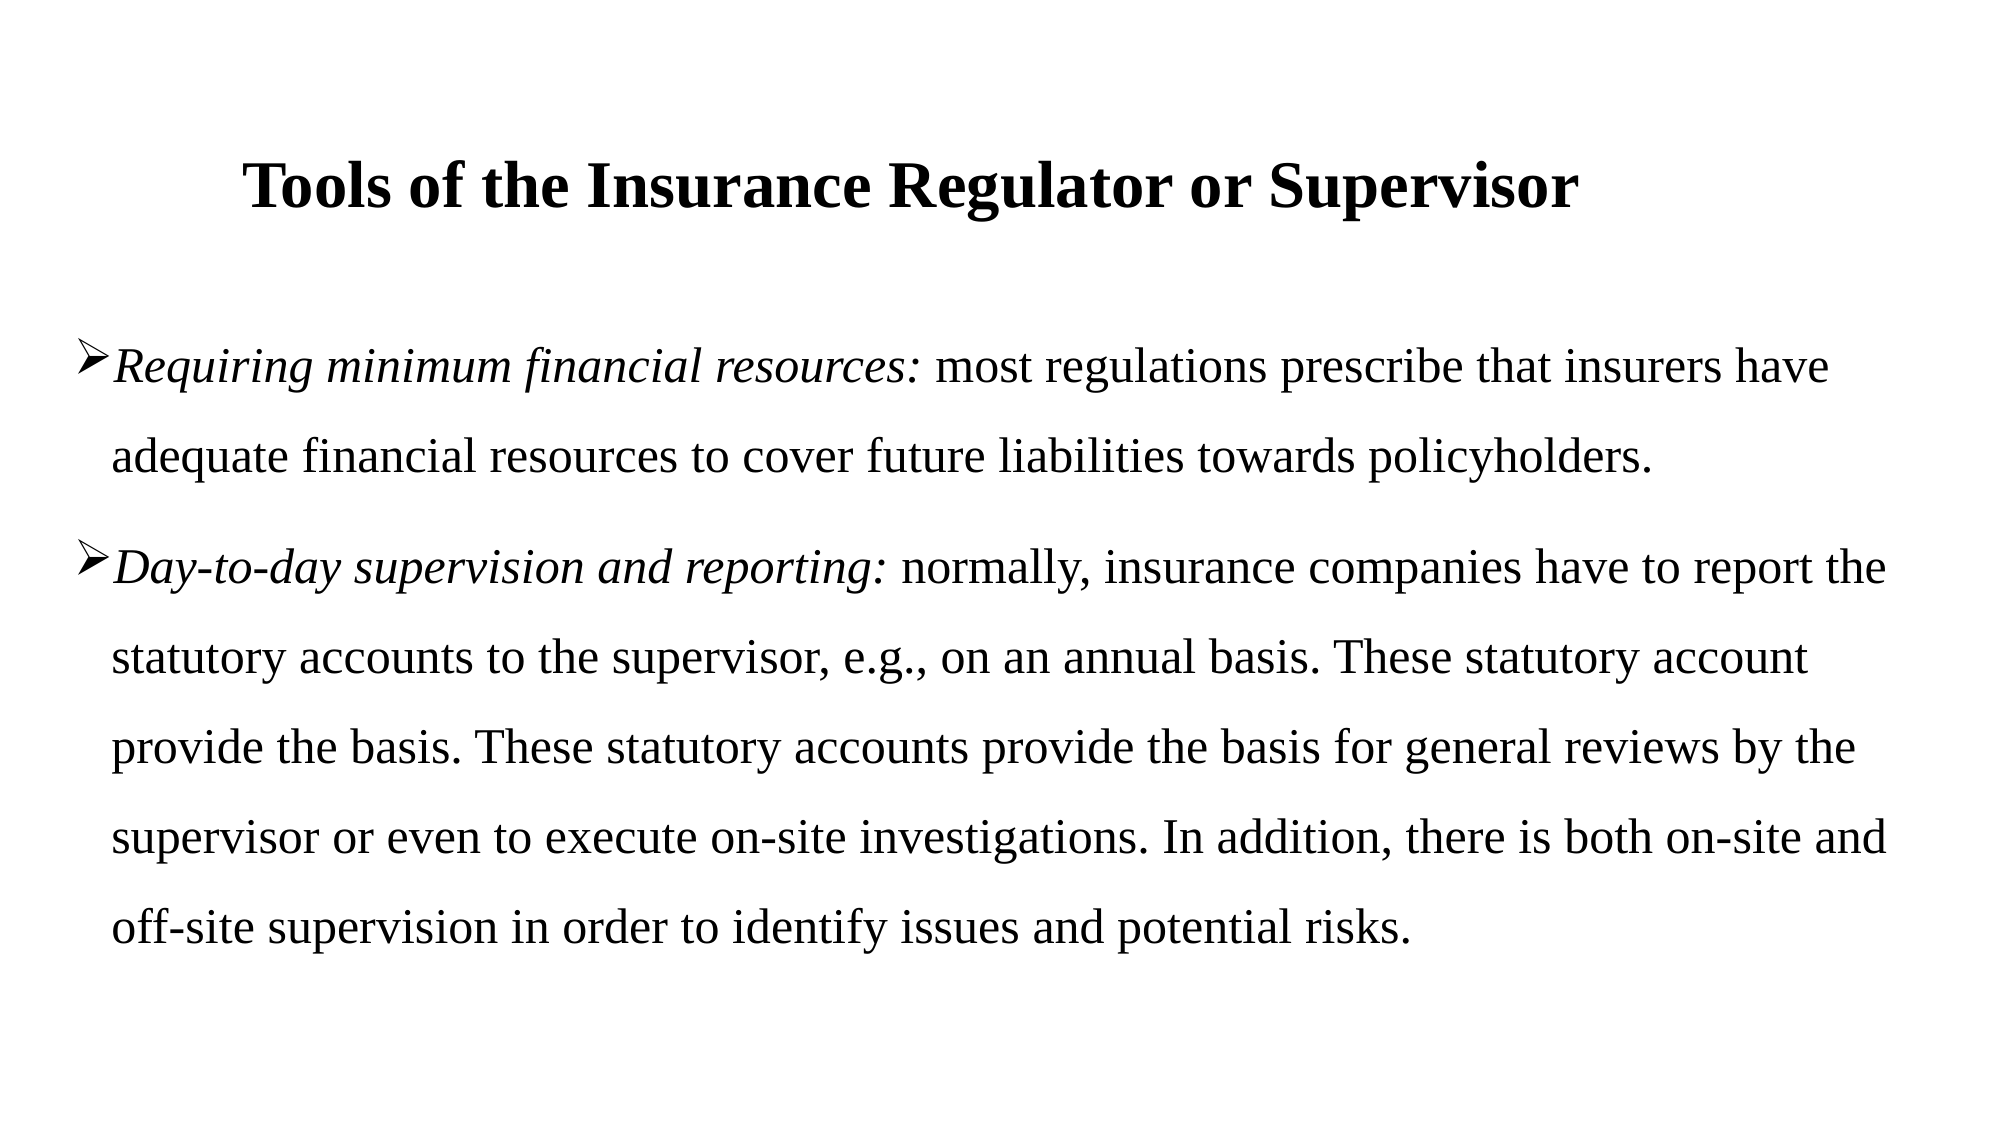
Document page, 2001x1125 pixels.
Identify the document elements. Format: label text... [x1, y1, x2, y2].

list Requiring minimum financial resources: most regulations prescribe that insurers have adequate financial resources to cover future liabilities towards policyholders. Day-to-day supervision and reporting: normally, insurance companies have to report the statutory accounts to the supervisor, e.g., on an annual basis. These statutory account provide the basis. These statutory accounts provide the basis for general reviews by the supervisor or even to execute on-site investigations. In addition, there is both on-site and off-site supervision in order to identify issues and potential risks. [58, 294, 1938, 1012]
title Tools of the Insurance Regulator or Supervisor [227, 125, 1738, 246]
